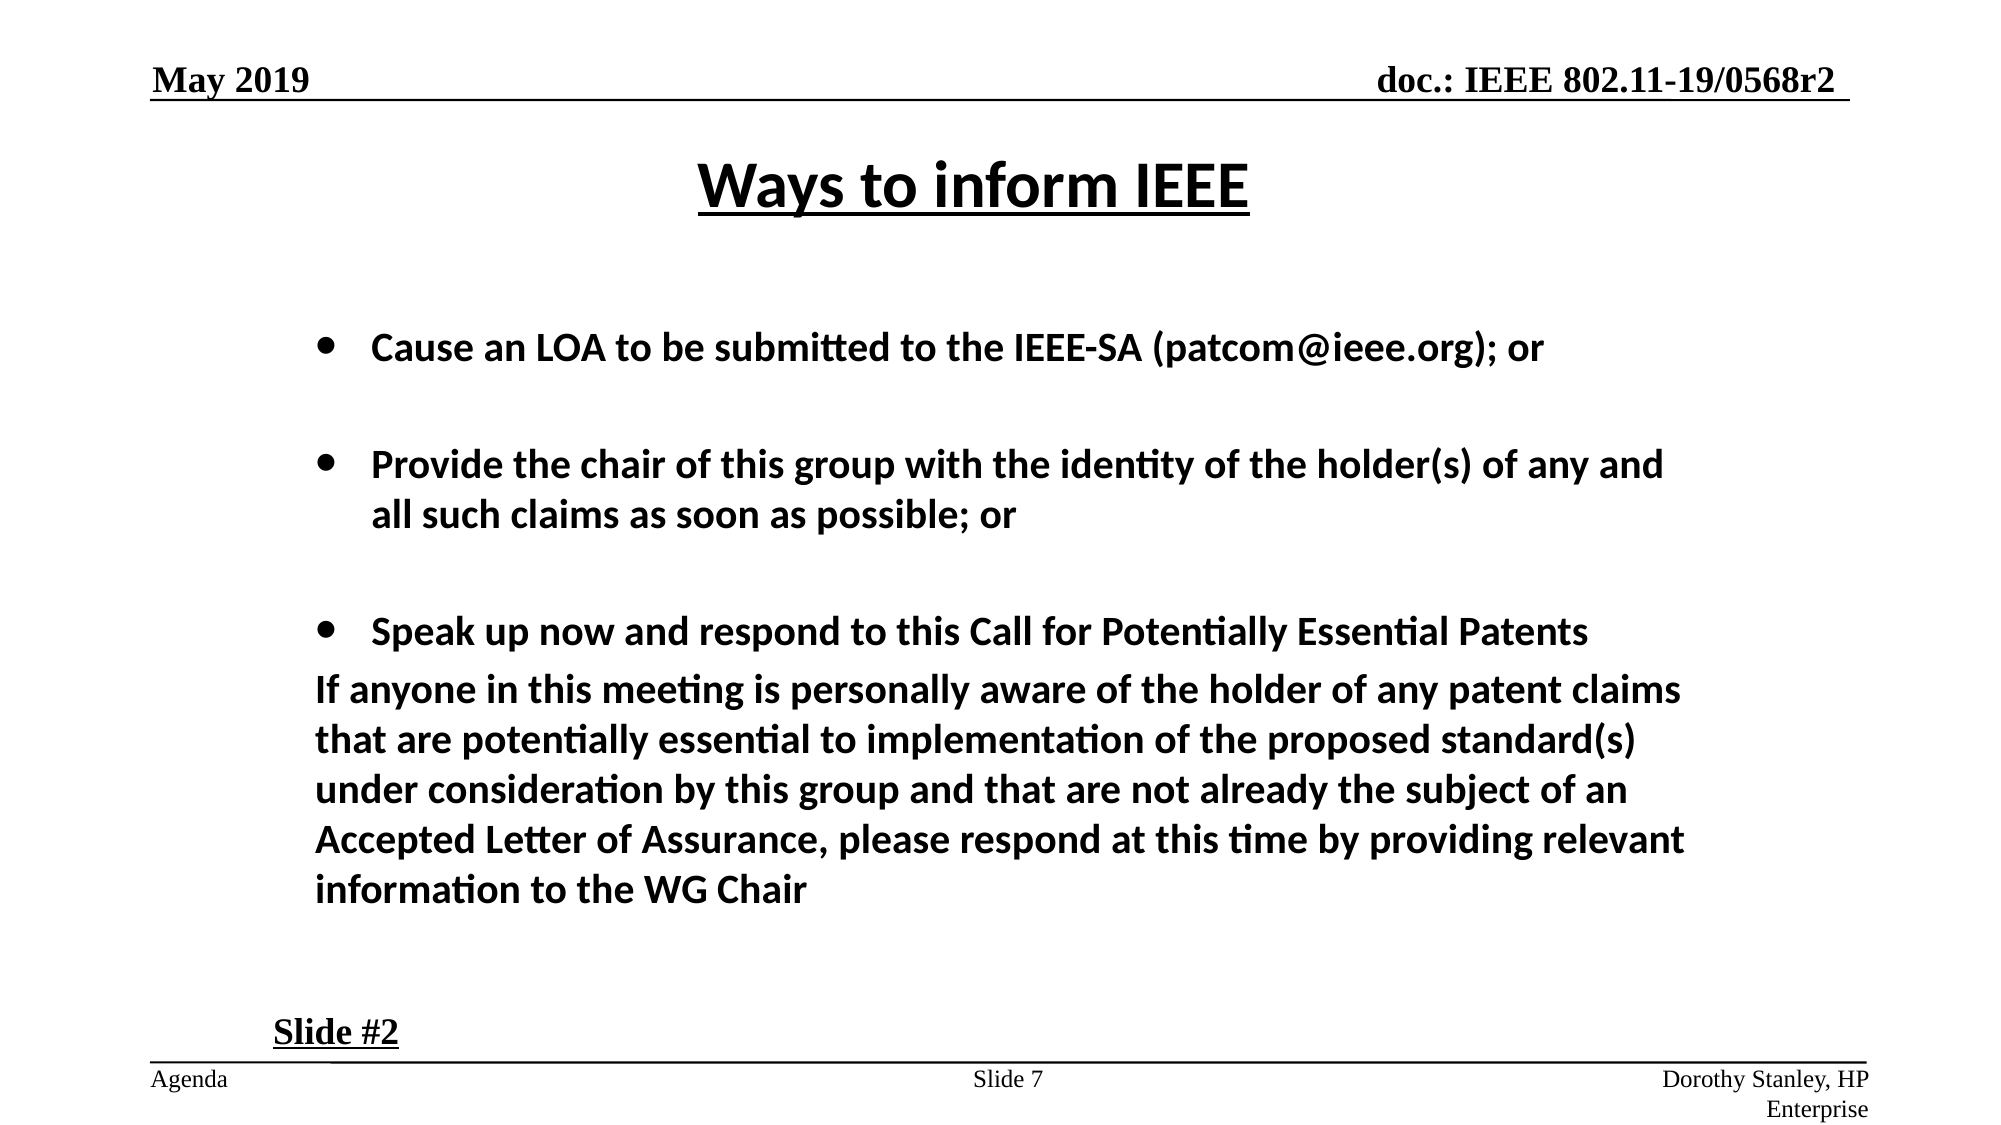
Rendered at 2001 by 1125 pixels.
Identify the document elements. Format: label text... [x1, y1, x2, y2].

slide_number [152, 54, 567, 100]
footer Dorothy Stanley, HP Enterprise [1609, 1062, 1869, 1093]
text_box Slide #2 [258, 999, 415, 1060]
title Ways to inform IEEE [336, 99, 1612, 263]
list Cause an LOA to be submitted to the IEEE-SA (patcom@ieee.org); or Provide the chair of this group with the identity of the holder(s) of any and all such claims as soon as possible; or Speak up now and respond to this Call for Potentially Essential Patents If anyone in this meeting is personally aware of the holder of any patent claims that are potentially essential to implementation of the proposed standard(s) under consideration by this group and that are not already the subject of an Accepted Letter of Assurance, please respond at this time by providing relevant information to the WG Chair [300, 312, 1713, 950]
slide_number Slide 7 [964, 1062, 1053, 1093]
